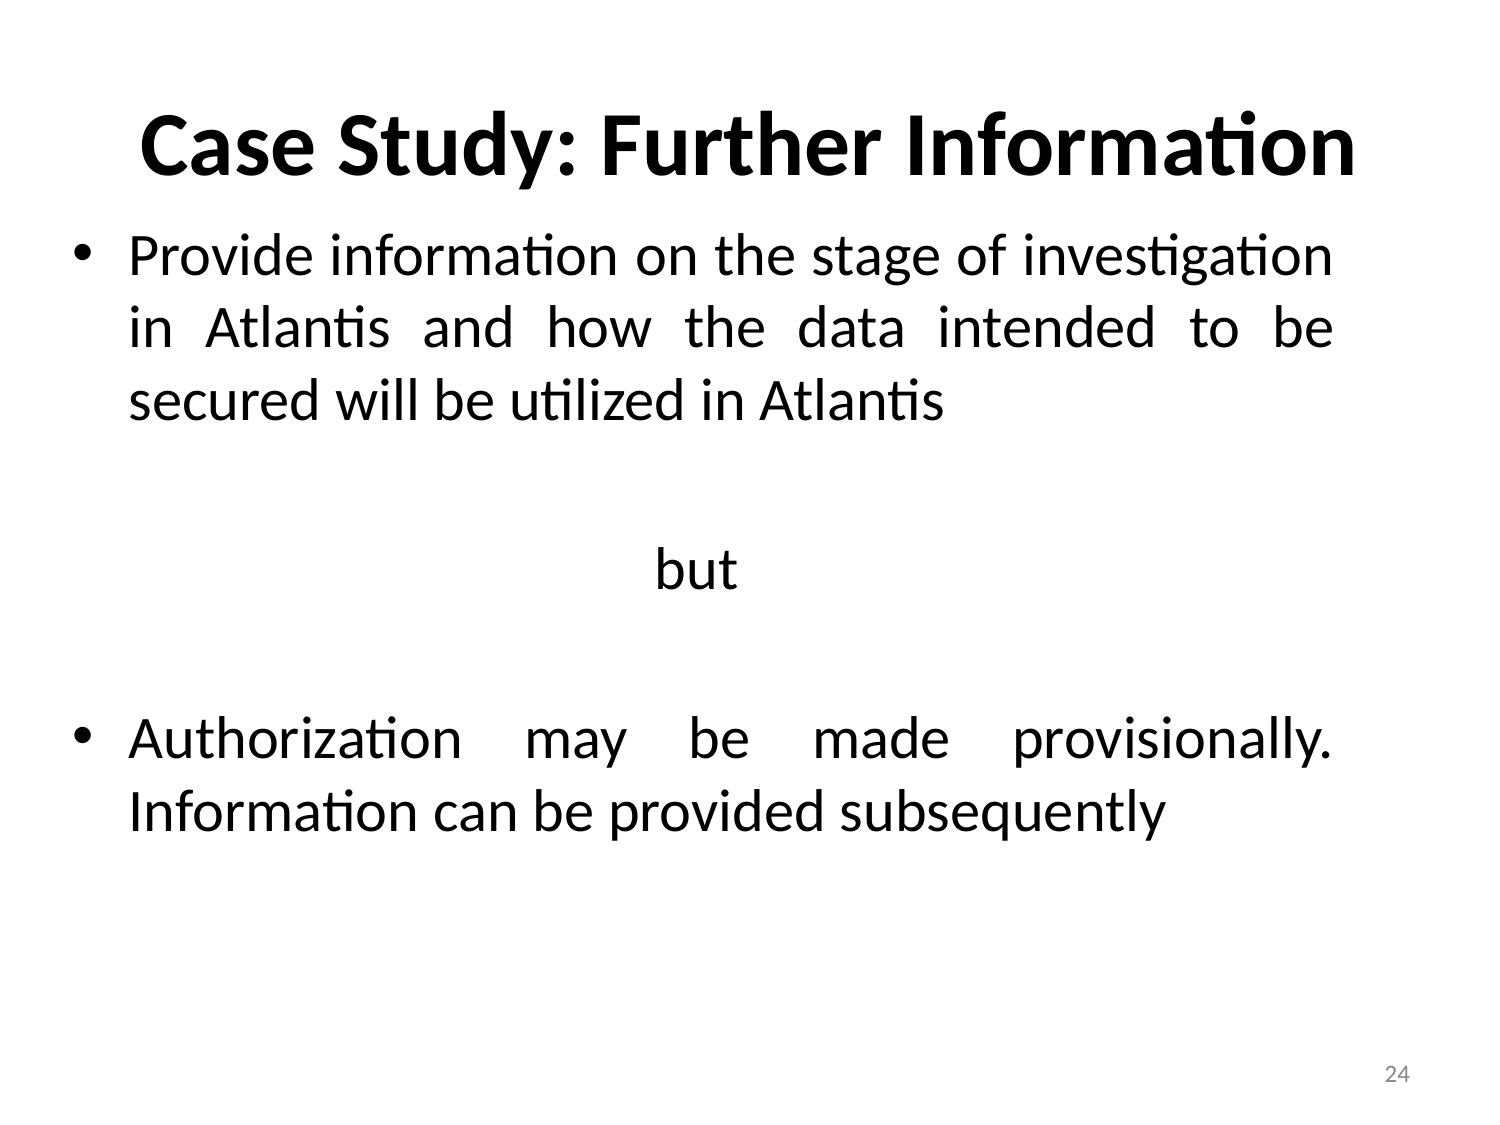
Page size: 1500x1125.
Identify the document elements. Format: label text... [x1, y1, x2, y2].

slide_number 24 [1074, 1042, 1425, 1103]
title Case Study: Further Information [75, 45, 1425, 233]
text_box Provide information on the stage of investigation in Atlantis and how the data intended to be secured will be utilized in Atlantis but Authorization may be made provisionally. Information can be provided subsequently [57, 207, 1350, 1125]
